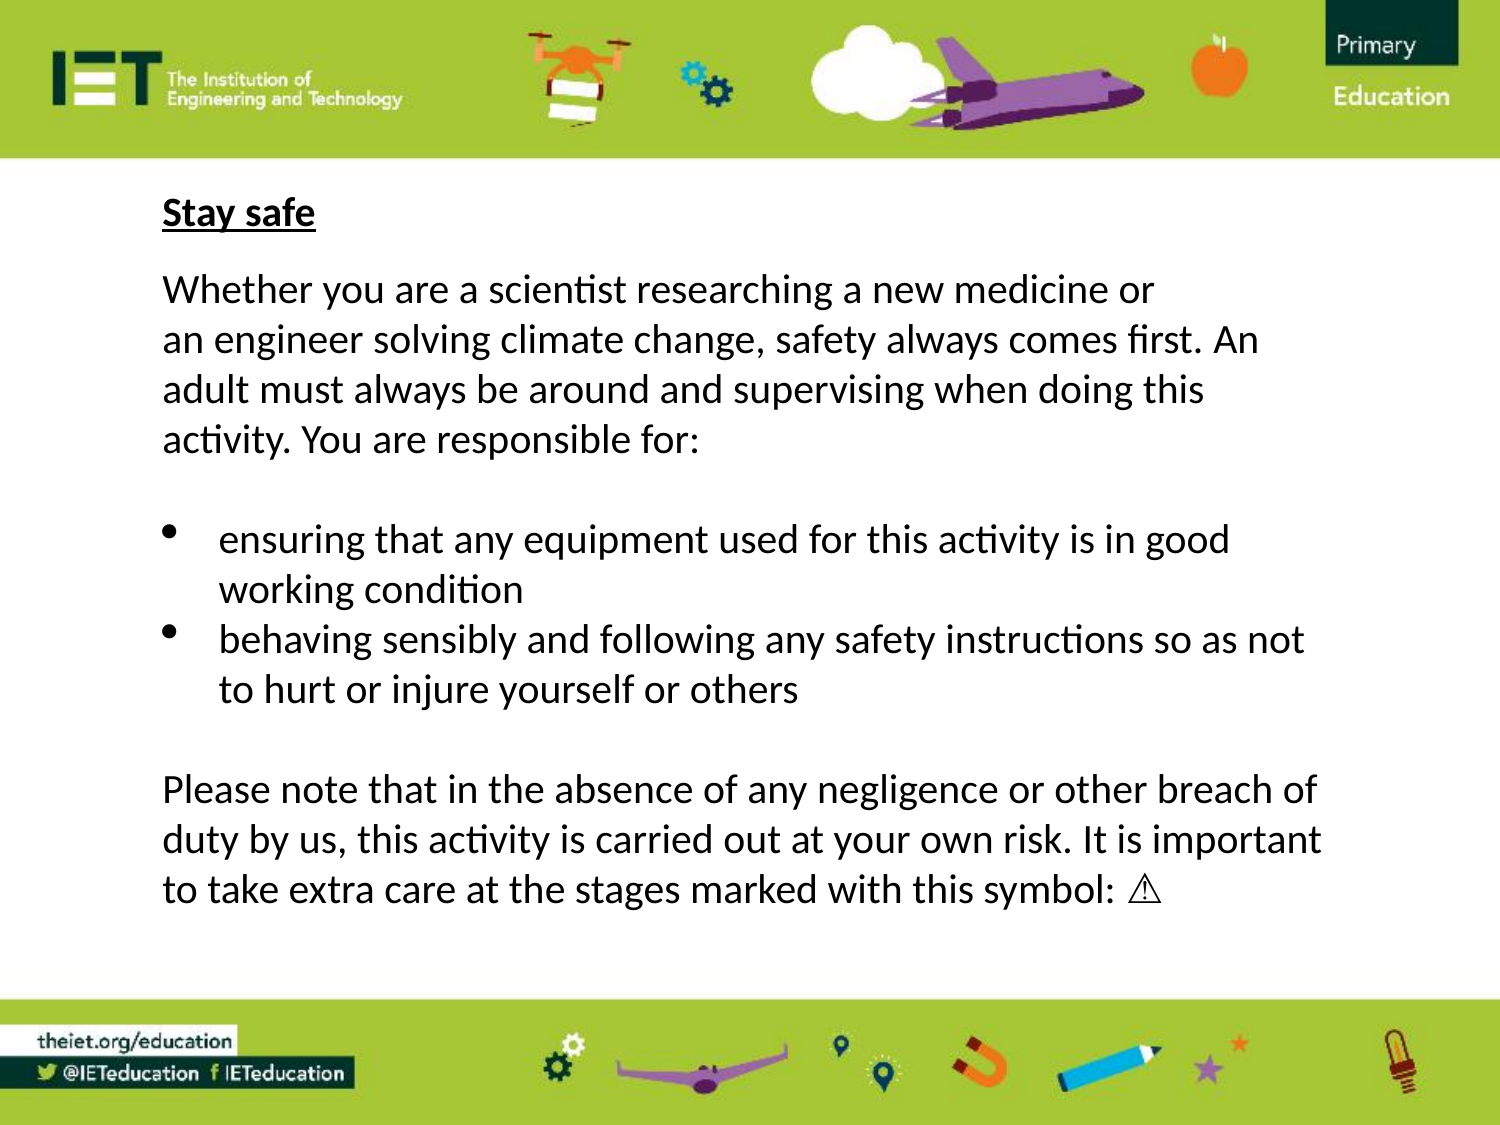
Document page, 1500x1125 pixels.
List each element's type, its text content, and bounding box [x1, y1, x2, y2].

picture [0, 0, 1500, 1125]
text_box Stay safe Whether you are a scientist researching a new medicine or an engineer solving climate change, safety always comes first. An adult must always be around and supervising when doing this activity. You are responsible for: ensuring that any equipment used for this activity is in good working condition behaving sensibly and following any safety instructions so as not to hurt or injure yourself or others Please note that in the absence of any negligence or other breach of duty by us, this activity is carried out at your own risk. It is important to take extra care at the stages marked with this symbol: ⚠ [147, 176, 1353, 920]
